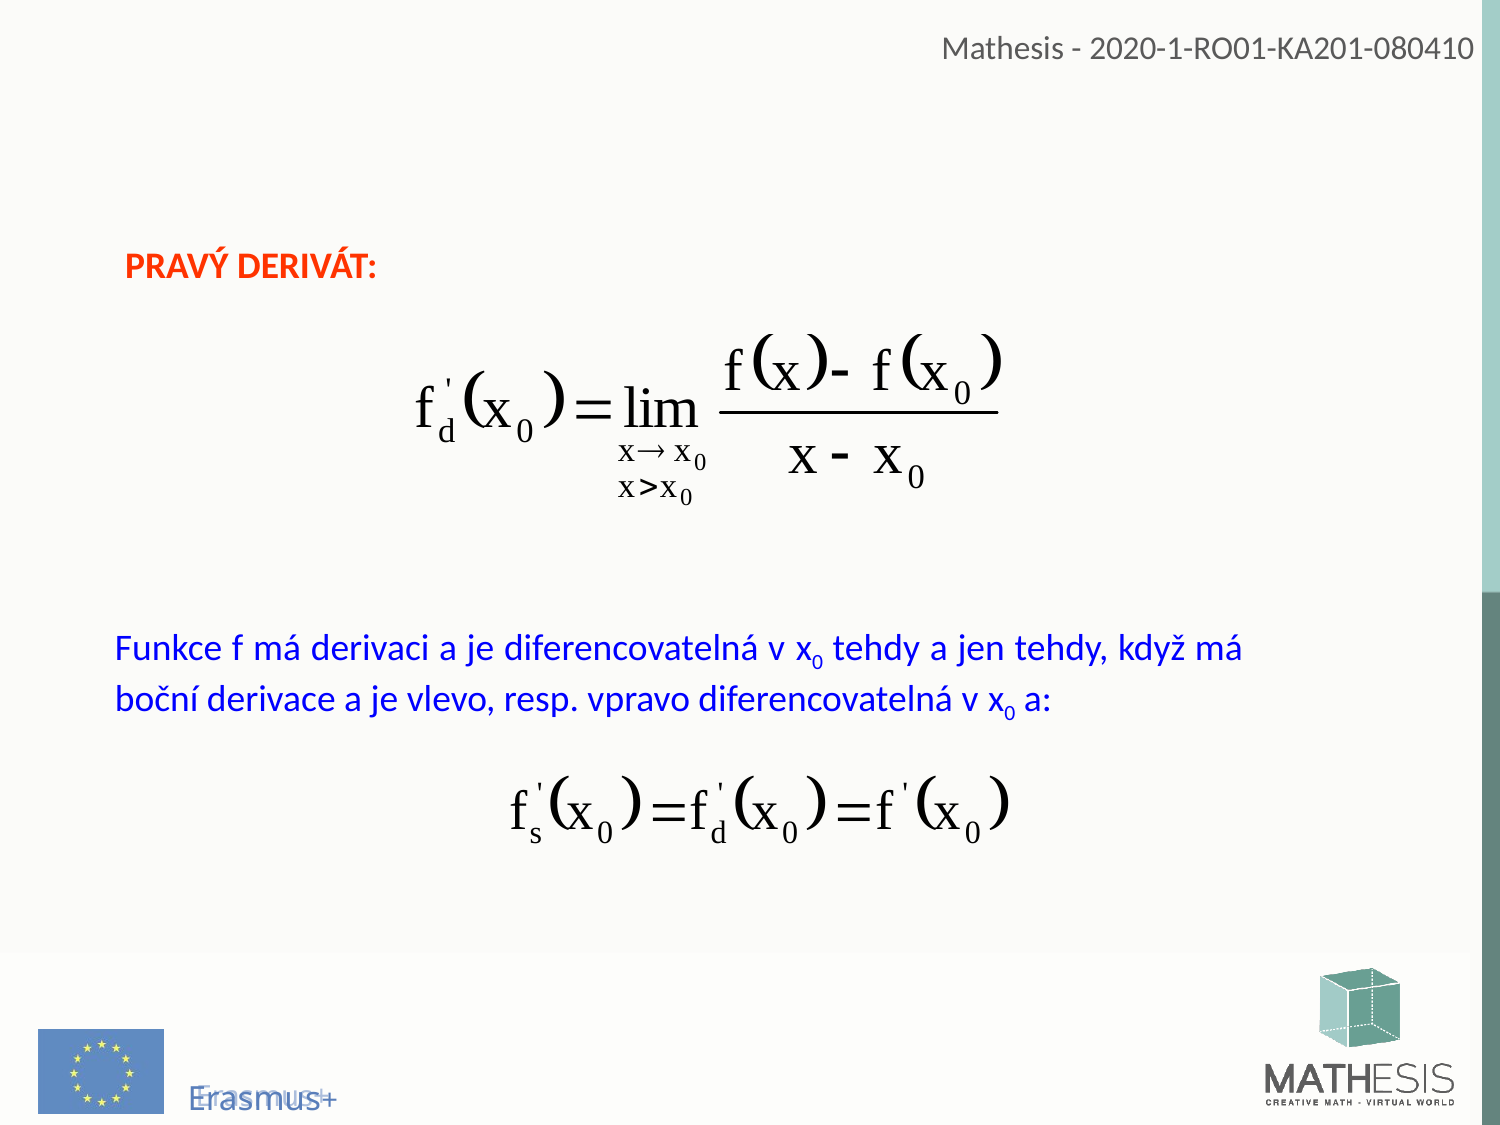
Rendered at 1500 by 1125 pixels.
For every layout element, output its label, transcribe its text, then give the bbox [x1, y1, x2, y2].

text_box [501, 768, 1010, 863]
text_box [406, 334, 1010, 516]
text_box Funkce f má derivaci a je diferencovatelná v x0 tehdy a jen tehdy, když má boční derivace a je vlevo, resp. vpravo diferencovatelná v x0 a: [100, 615, 1258, 733]
text_box PRAVÝ DERIVÁT: [110, 233, 401, 293]
